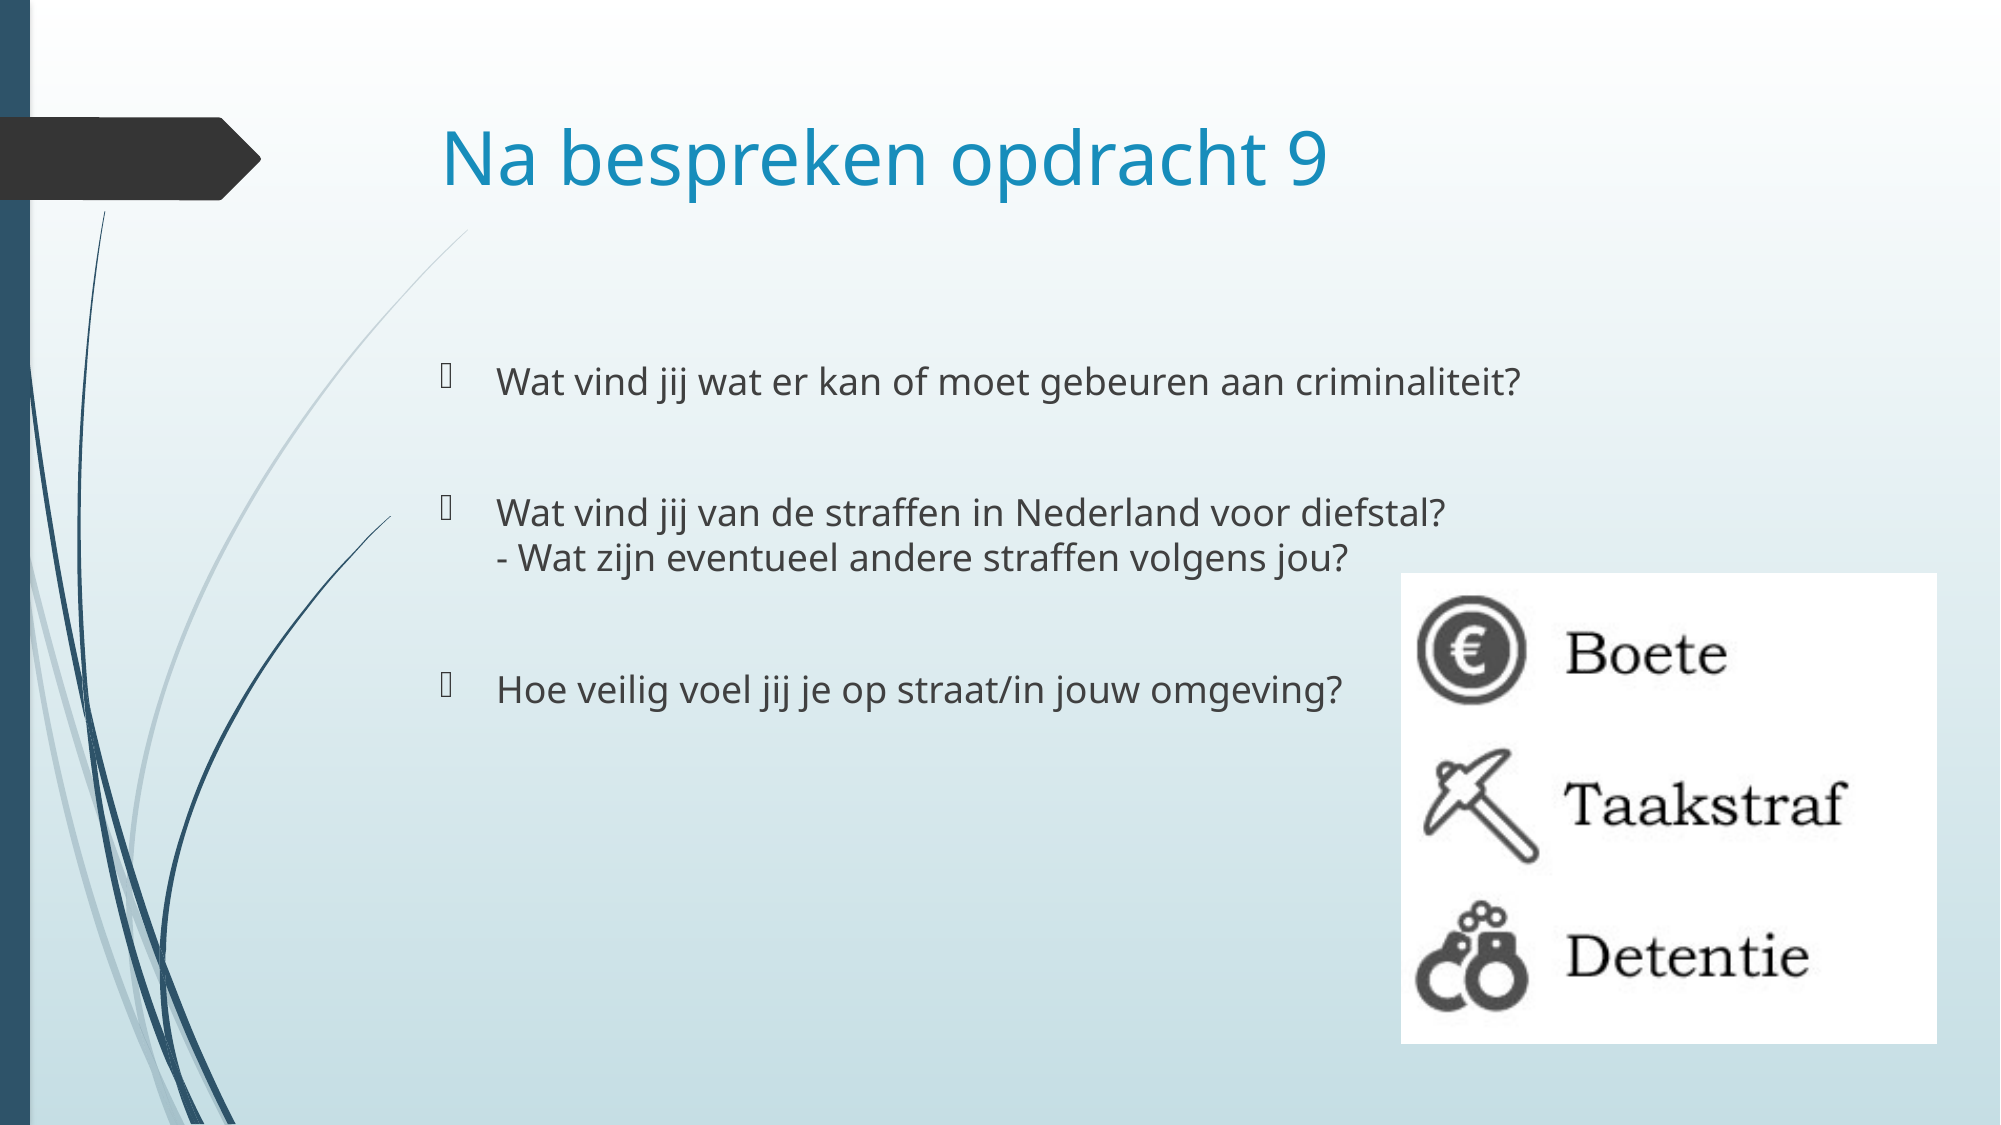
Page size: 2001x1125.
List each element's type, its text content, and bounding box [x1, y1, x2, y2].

picture [1401, 573, 1937, 1044]
title Na bespreken opdracht 9 [425, 102, 1888, 313]
list Wat vind jij wat er kan of moet gebeuren aan criminaliteit? Wat vind jij van de straffen in Nederland voor diefstal? - Wat zijn eventueel andere straffen volgens jou? Hoe veilig voel jij je op straat/in jouw omgeving? [424, 350, 1888, 970]
